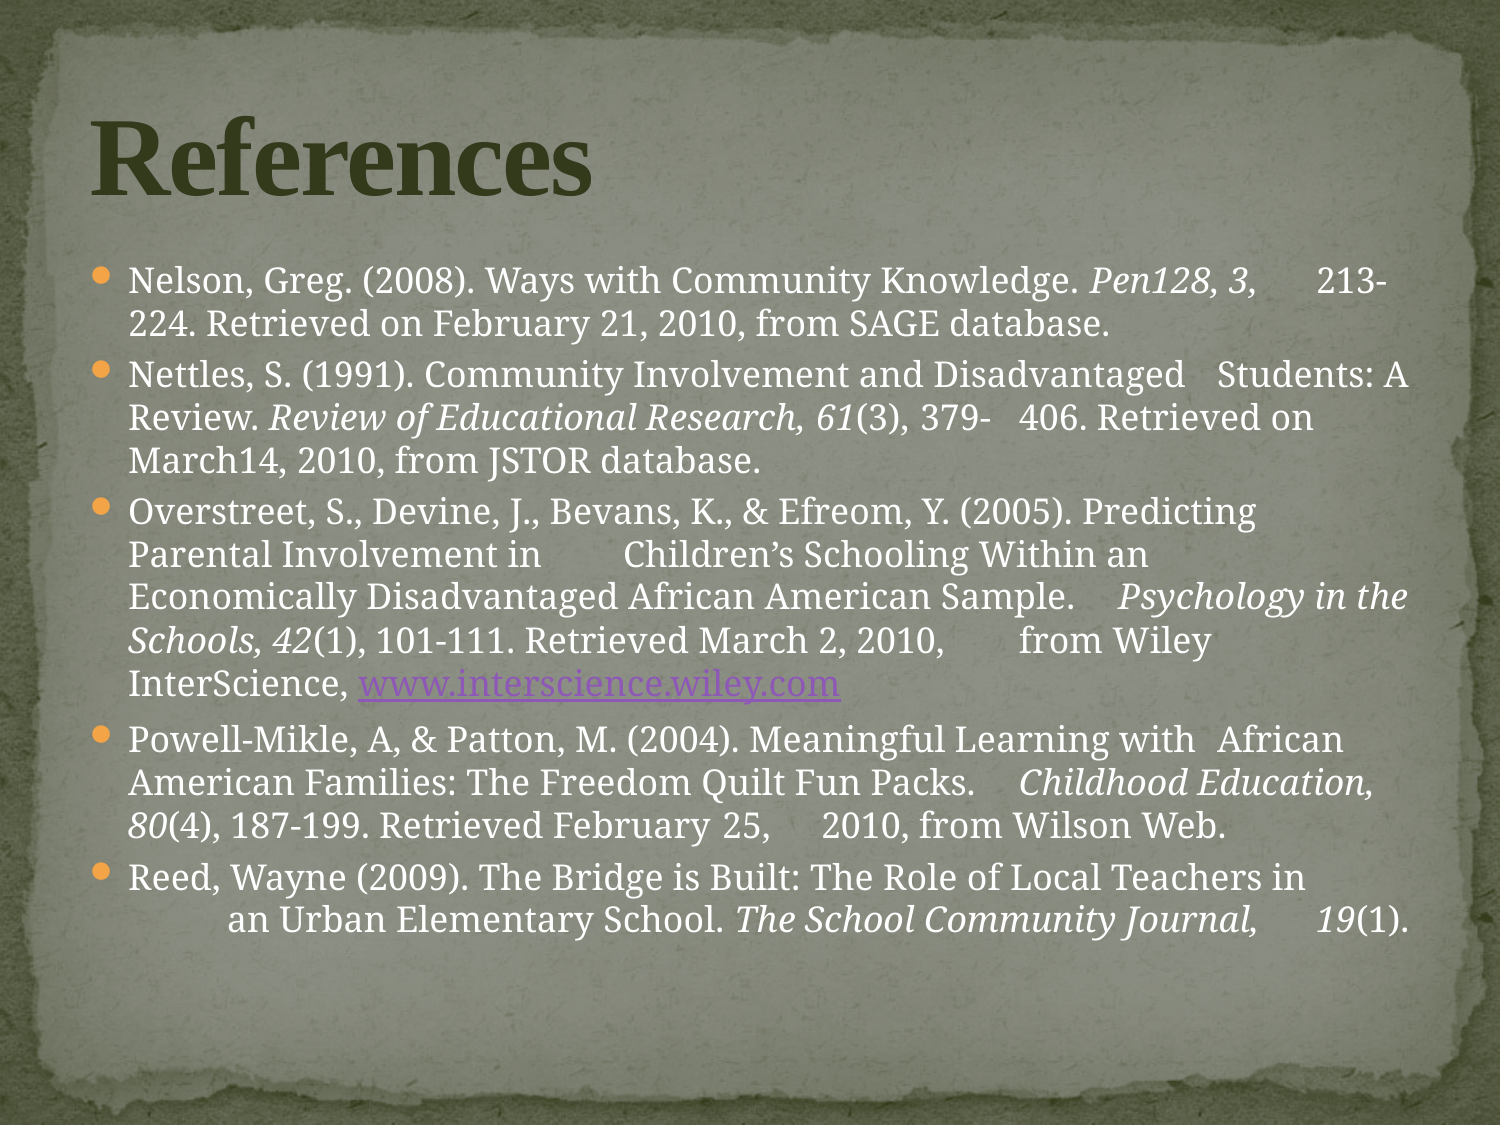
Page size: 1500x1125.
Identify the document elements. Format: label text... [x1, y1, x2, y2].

title References [74, 24, 1425, 225]
list Nelson, Greg. (2008). Ways with Community Knowledge. Pen128, 3, 213-224. Retrieved on February 21, 2010, from SAGE database. Nettles, S. (1991). Community Involvement and Disadvantaged Students: A Review. Review of Educational Research, 61(3), 379- 406. Retrieved on March14, 2010, from JSTOR database. Overstreet, S., Devine, J., Bevans, K., & Efreom, Y. (2005). Predicting Parental Involvement in Children’s Schooling Within an Economically Disadvantaged African American Sample. Psychology in the Schools, 42(1), 101-111. Retrieved March 2, 2010, from Wiley InterScience, www.interscience.wiley.com Powell-Mikle, A, & Patton, M. (2004). Meaningful Learning with African American Families: The Freedom Quilt Fun Packs. Childhood Education, 80(4), 187-199. Retrieved February 25, 2010, from Wilson Web. Reed, Wayne (2009). The Bridge is Built: The Role of Local Teachers in an Urban Elementary School. The School Community Journal, 19(1). [75, 249, 1425, 1000]
